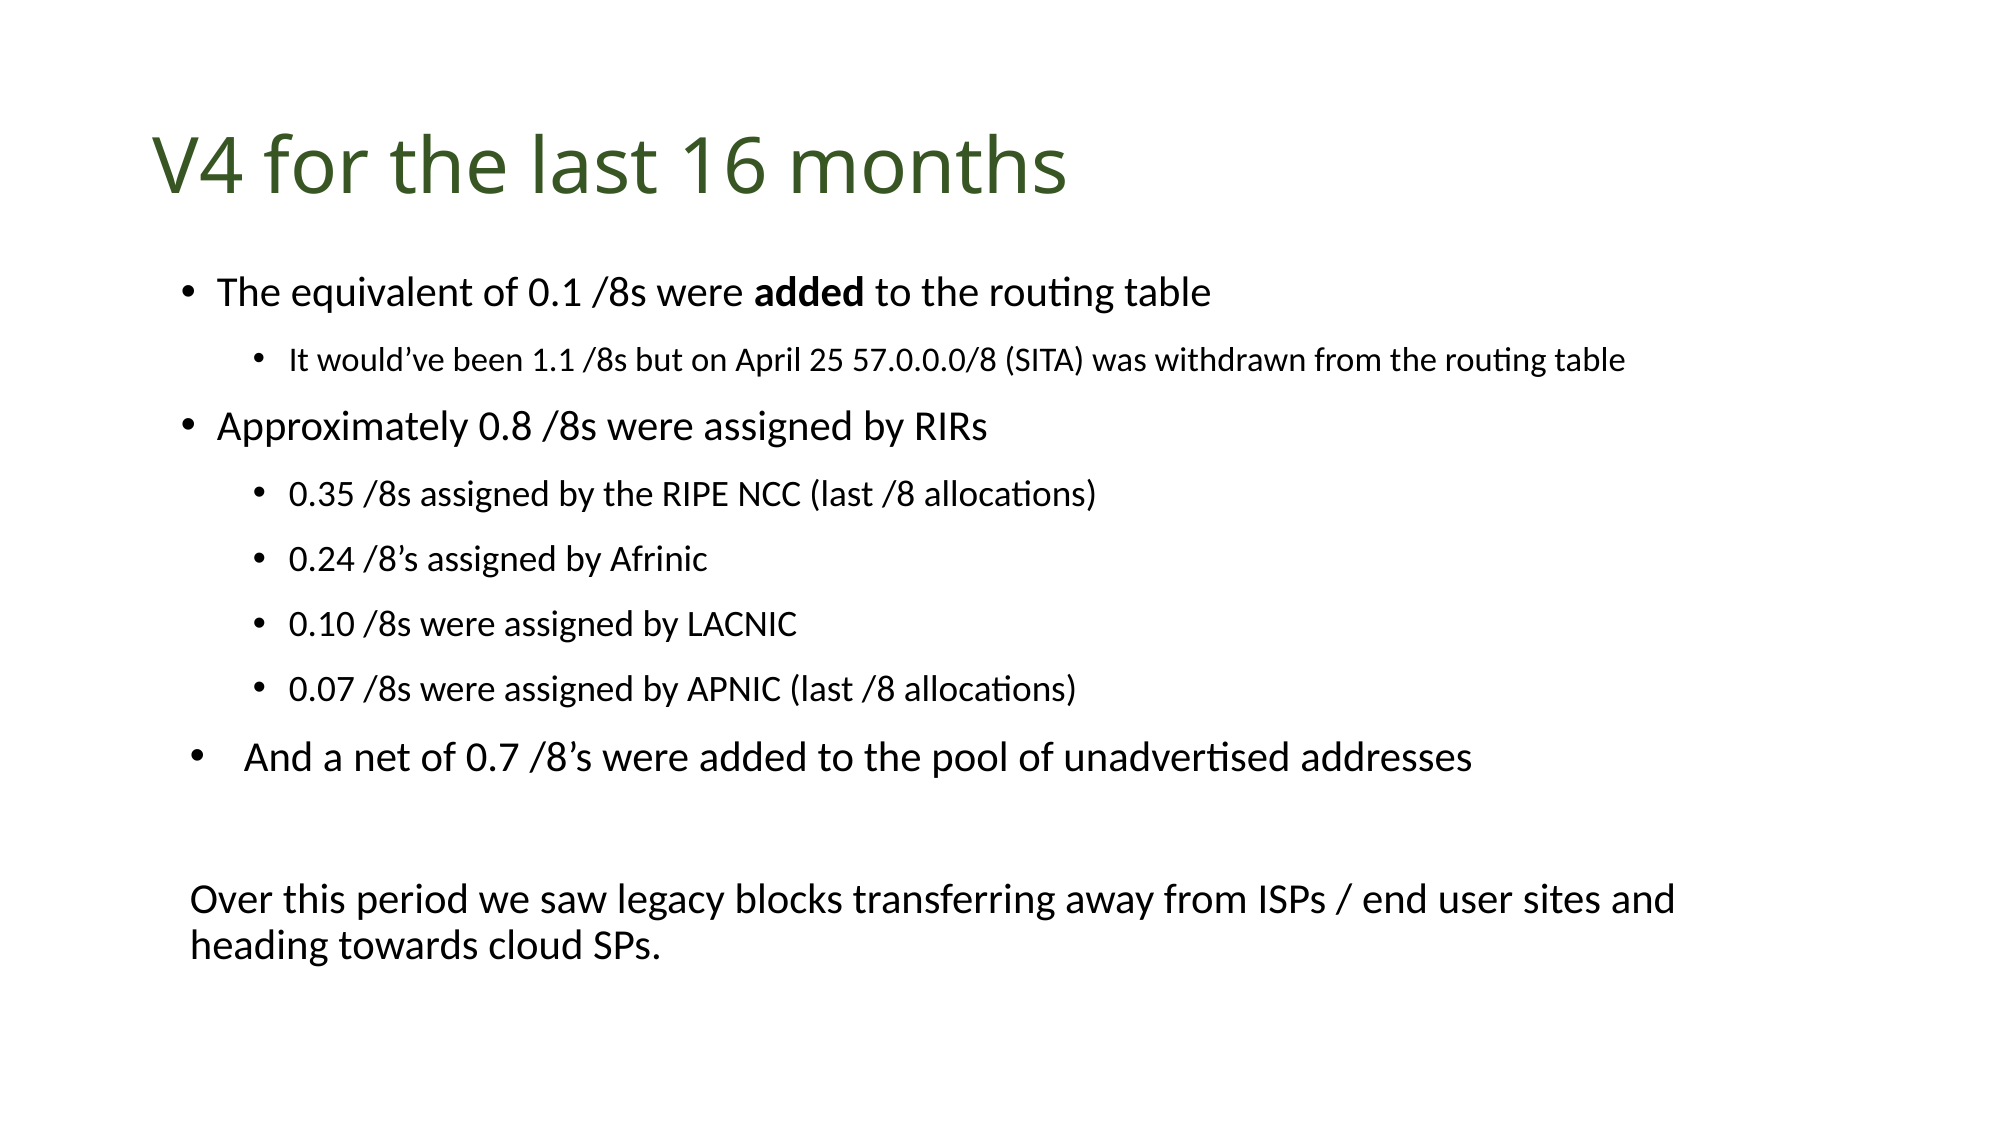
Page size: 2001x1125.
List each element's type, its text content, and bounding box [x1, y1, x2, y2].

list The equivalent of 0.1 /8s were added to the routing table It would’ve been 1.1 /8s but on April 25 57.0.0.0/8 (SITA) was withdrawn from the routing table Approximately 0.8 /8s were assigned by RIRs 0.35 /8s assigned by the RIPE NCC (last /8 allocations) 0.24 /8’s assigned by Afrinic 0.10 /8s were assigned by LACNIC 0.07 /8s were assigned by APNIC (last /8 allocations) And a net of 0.7 /8’s were added to the pool of unadvertised addresses Over this period we saw legacy blocks transferring away from ISPs / end user sites and heading towards cloud SPs. [165, 262, 1725, 982]
title V4 for the last 16 months [137, 59, 1863, 278]
